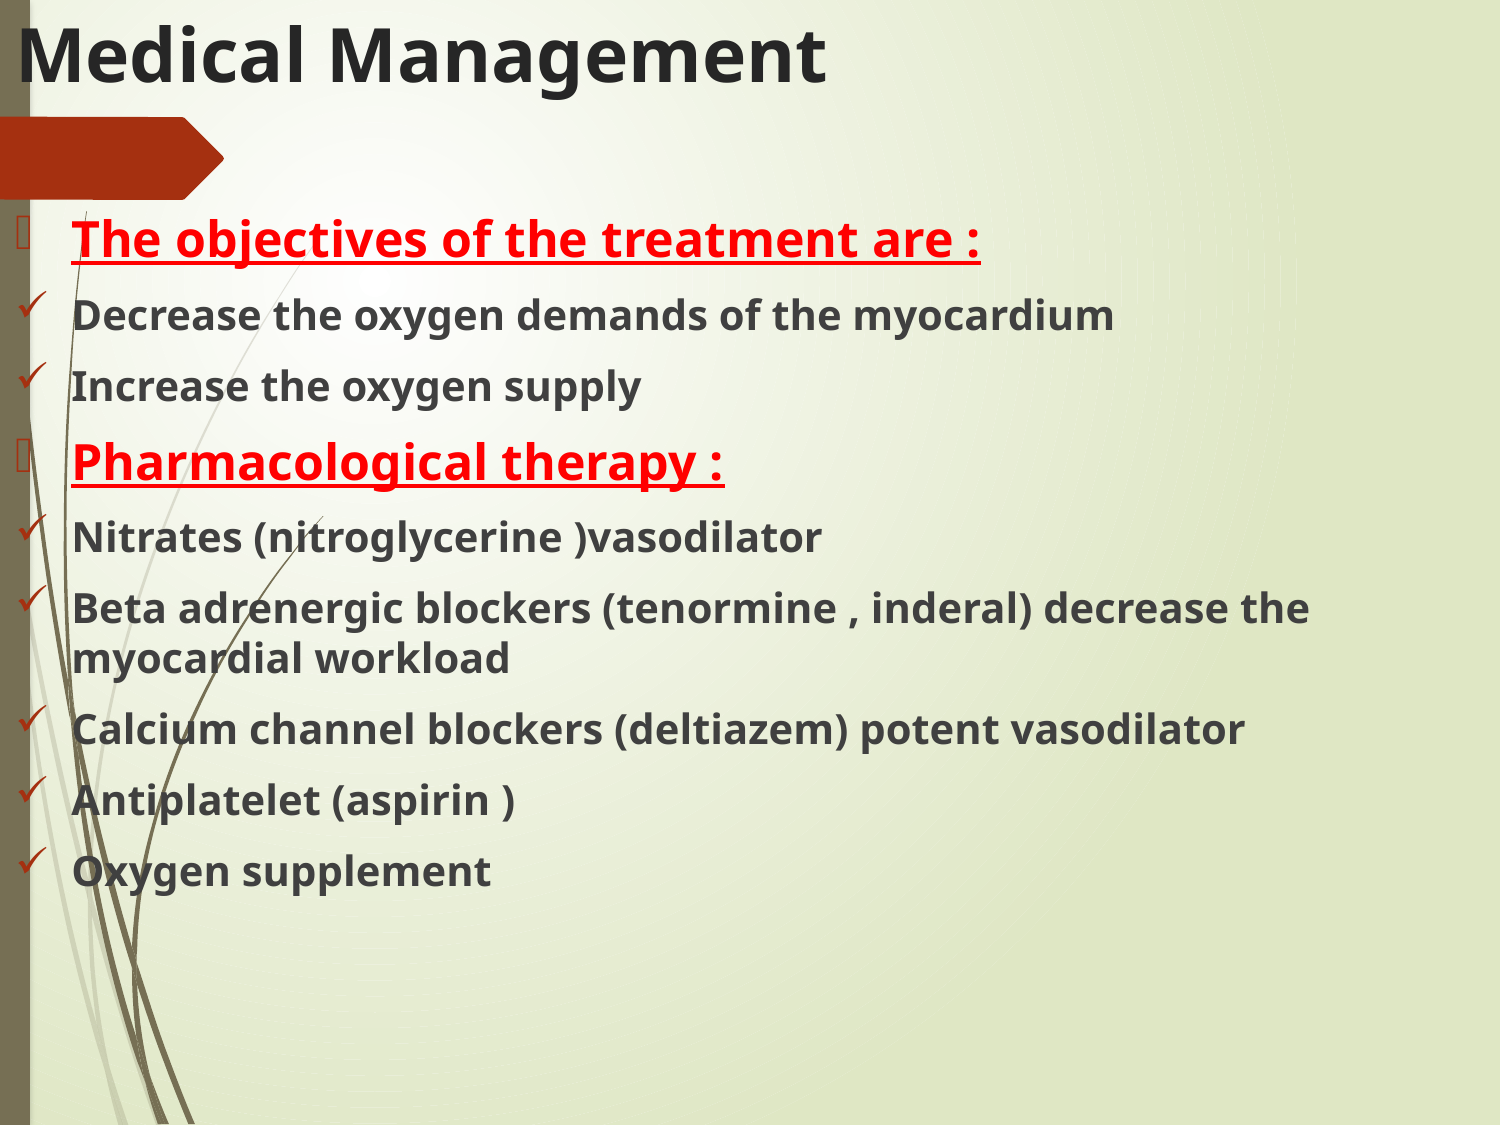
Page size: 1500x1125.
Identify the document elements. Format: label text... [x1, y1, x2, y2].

title Medical Management [0, 0, 1500, 200]
list The objectives of the treatment are : Decrease the oxygen demands of the myocardium Increase the oxygen supply Pharmacological therapy : Nitrates (nitroglycerine )vasodilator Beta adrenergic blockers (tenormine , inderal) decrease the myocardial workload Calcium channel blockers (deltiazem) potent vasodilator Antiplatelet (aspirin ) Oxygen supplement [0, 200, 1500, 1125]
